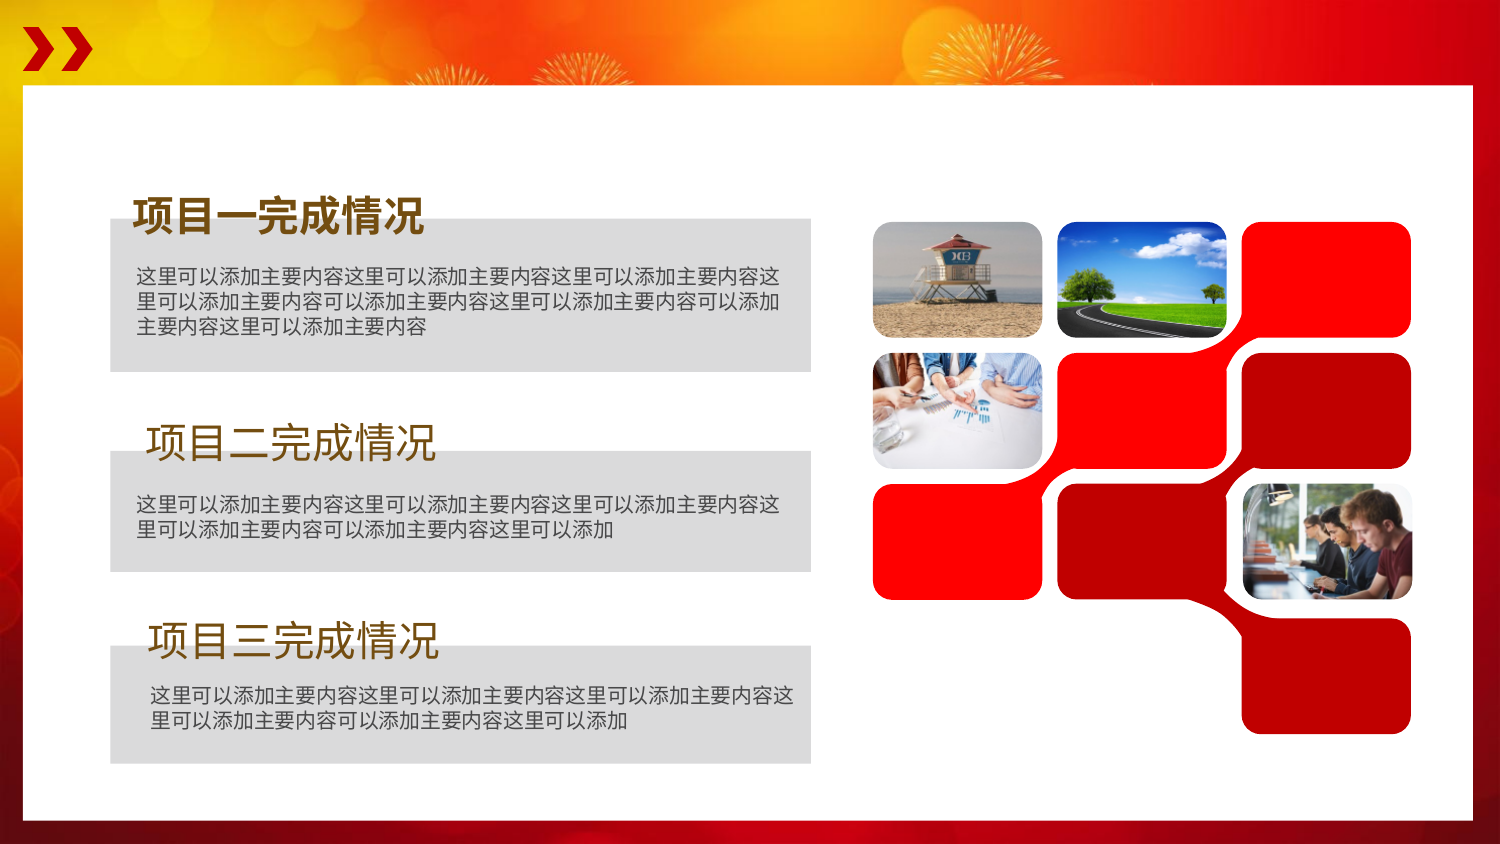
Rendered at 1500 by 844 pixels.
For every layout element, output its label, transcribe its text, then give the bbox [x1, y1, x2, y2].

text_box [1174, 293, 1287, 391]
text_box [871, 220, 1044, 339]
text_box [1240, 617, 1412, 736]
text_box [871, 482, 1044, 601]
text_box [1240, 220, 1412, 339]
text_box [1056, 351, 1228, 470]
text_box [1056, 482, 1228, 601]
text_box [1056, 220, 1228, 339]
text_box 这里可以添加主要内容这里可以添加主要内容这里可以添加主要内容这里可以添加主要内容可以添加主要内容这里可以添加 [139, 676, 811, 738]
text_box 项目二完成情况 [133, 411, 449, 473]
text_box [1241, 482, 1414, 601]
text_box [1177, 425, 1283, 520]
text_box 这里可以添加主要内容这里可以添加主要内容这里可以添加主要内容这里可以添加主要内容可以添加主要内容这里可以添加 [125, 486, 811, 548]
text_box [110, 645, 811, 764]
picture [0, 0, 1500, 844]
text_box [110, 218, 811, 372]
text_box [110, 450, 811, 572]
text_box [1166, 541, 1294, 668]
text_box 项目三完成情况 [136, 609, 452, 671]
text_box [871, 351, 1044, 470]
text_box 这里可以添加主要内容这里可以添加主要内容这里可以添加主要内容这里可以添加主要内容可以添加主要内容这里可以添加主要内容可以添加主要内容这里可以添加主要内容 [125, 257, 811, 344]
text_box [988, 424, 1101, 523]
text_box [1240, 351, 1413, 470]
text_box 项目一完成情况 [121, 184, 437, 246]
